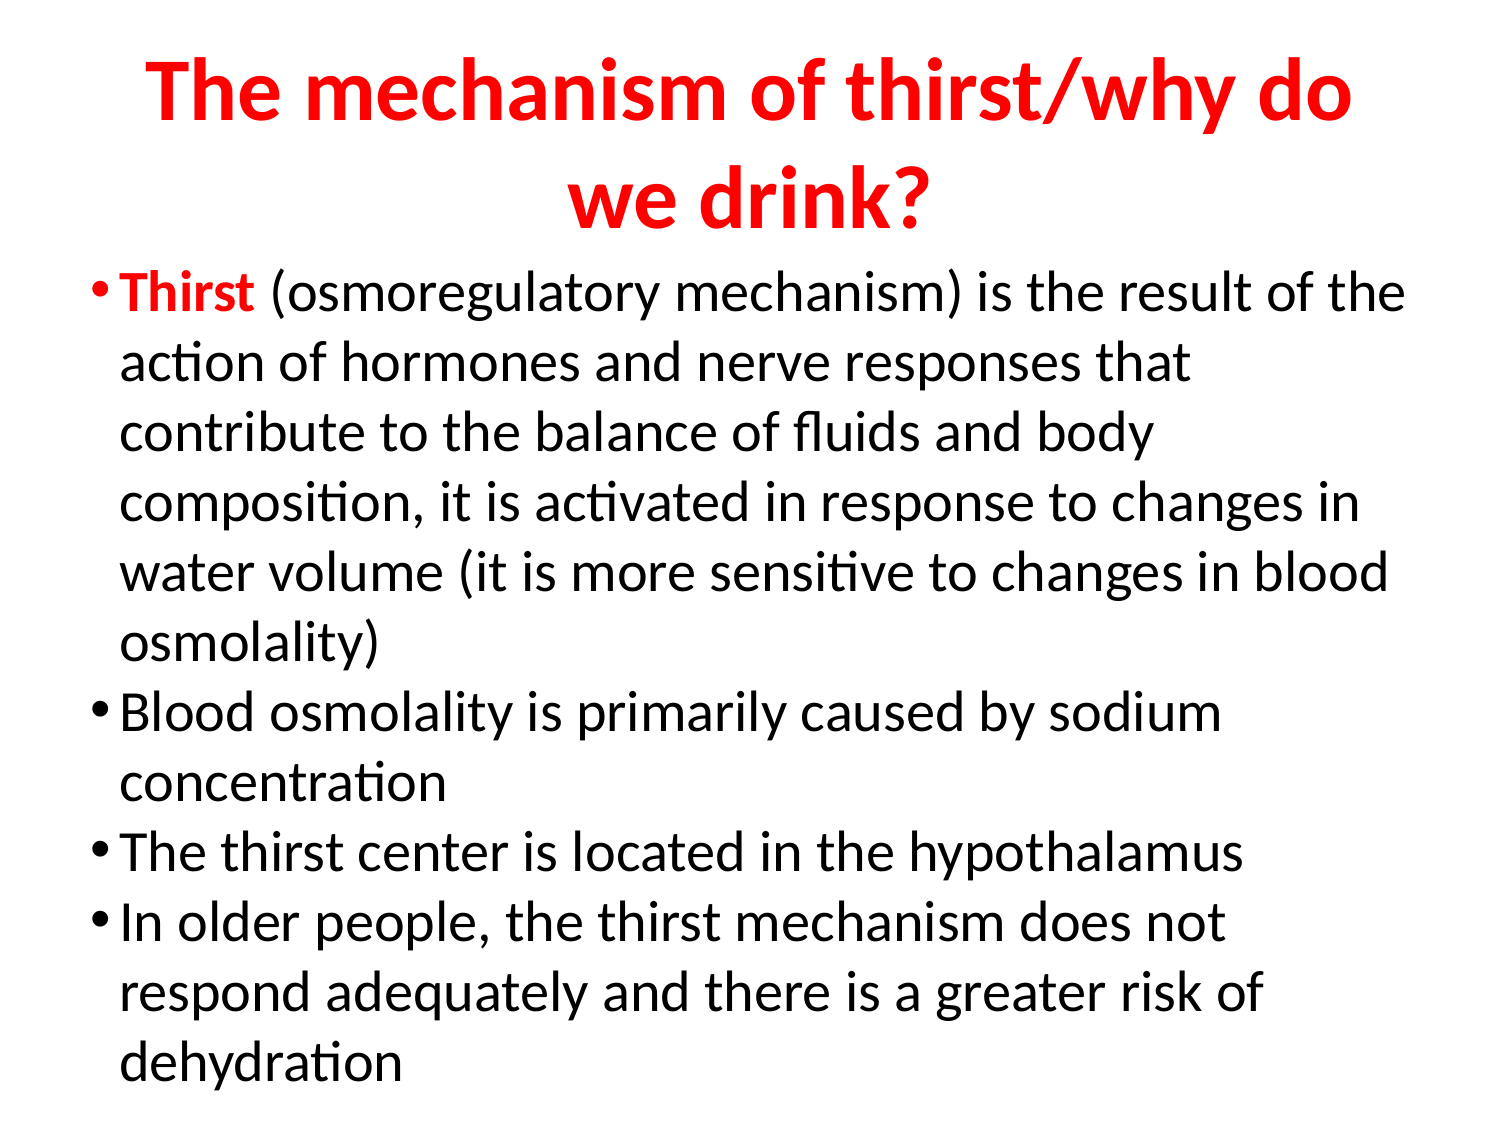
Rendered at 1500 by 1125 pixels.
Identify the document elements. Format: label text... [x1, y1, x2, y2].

list Thirst (osmoregulatory mechanism) is the result of the action of hormones and nerve responses that contribute to the balance of fluids and body composition, it is activated in response to changes in water volume (it is more sensitive to changes in blood osmolality) Blood osmolality is primarily caused by sodium concentration The thirst center is located in the hypothalamus In older people, the thirst mechanism does not respond adequately and there is a greater risk of dehydration [75, 246, 1425, 1106]
title The mechanism of thirst/why do we drink? [75, 45, 1425, 233]
